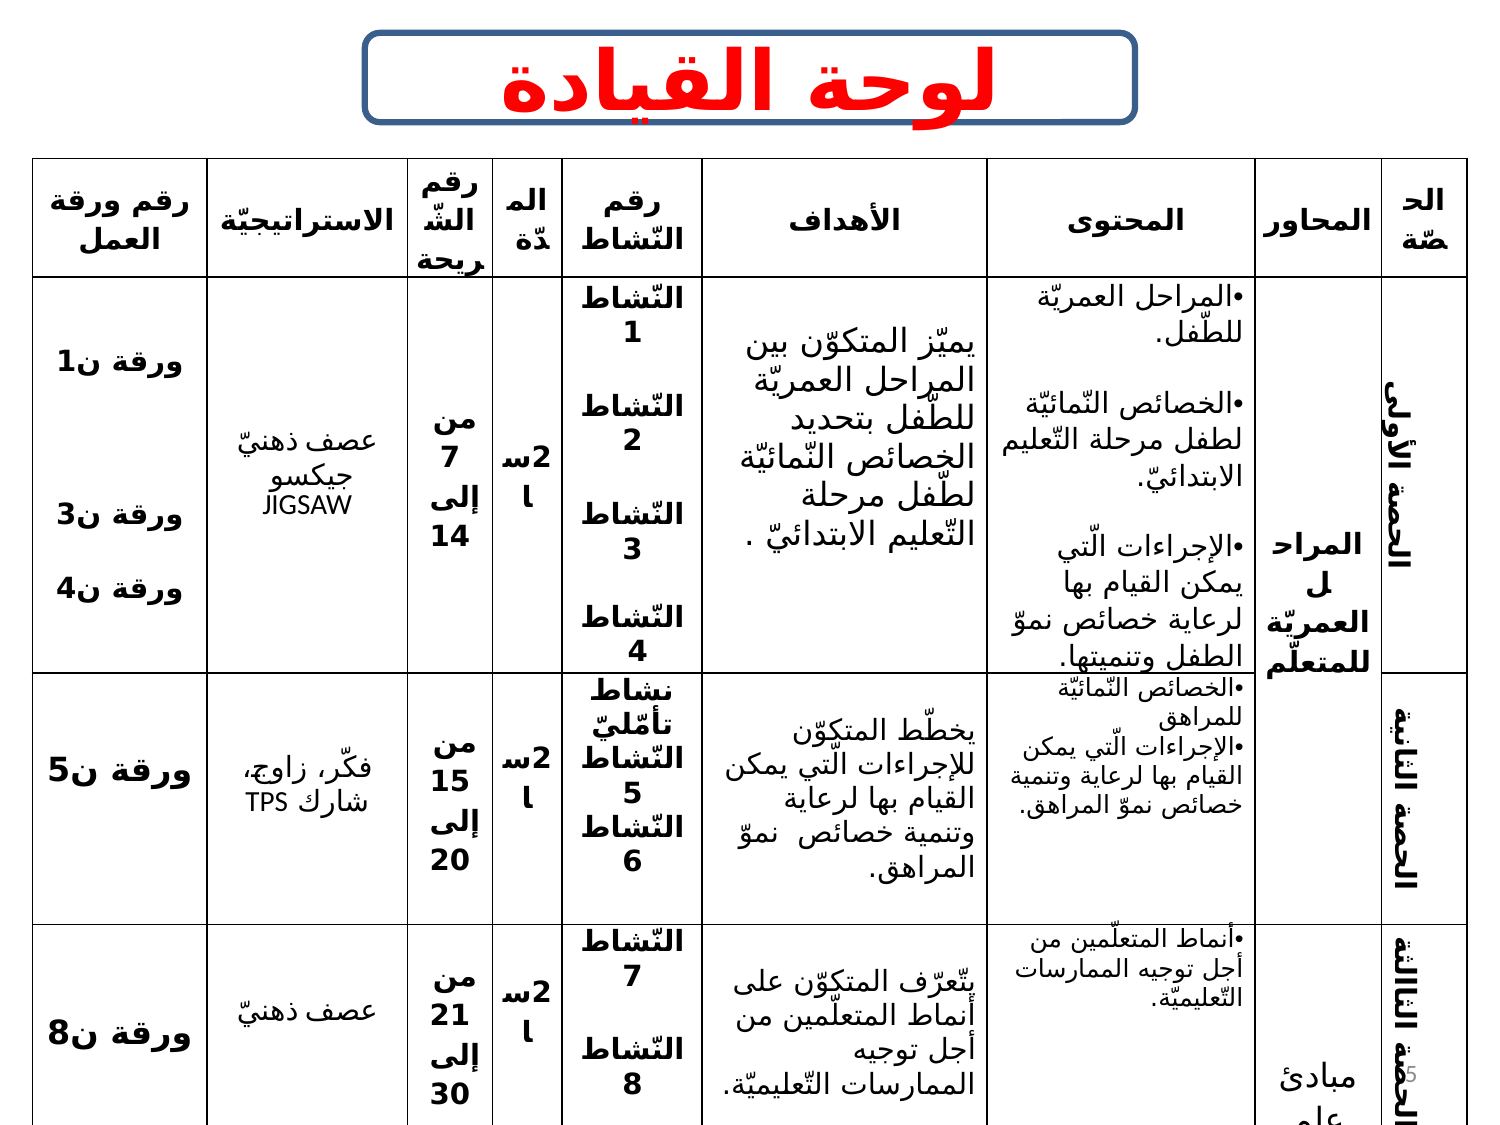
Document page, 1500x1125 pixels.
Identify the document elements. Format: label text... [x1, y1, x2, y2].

table_cell 2سا [493, 925, 561, 1125]
table_cell الخصائص النّمائيّة للمراهق الإجراءات الّتي يمكن القيام بها لرعاية وتنمية خصائص نموّ المراهق. [988, 674, 1254, 924]
table_header المحتوى [988, 159, 1254, 276]
table_cell 2سا [493, 278, 561, 672]
table_cell نشاط تأمّليّ النّشاط5 النّشاط6 [563, 674, 701, 924]
table_cell الحصة الثانية [1382, 674, 1466, 924]
table_cell يخطّط المتكوّن للإجراءات الّتي يمكن القيام بها لرعاية وتنمية خصائص نموّ المراهق. [703, 674, 986, 924]
table_cell يتّعرّف المتكوّن على أنماط المتعلّمين من أجل توجيه الممارسات التّعليميّة. [703, 925, 986, 1125]
table_cell من 21 إلى 30 [408, 925, 492, 1125]
table_cell المراحل العمريّة للطّفل. الخصائص النّمائيّة لطفل مرحلة التّعليم الابتدائيّ. الإجراءات الّتي يمكن القيام بها لرعاية خصائص نموّ الطفل وتنميتها. [988, 278, 1254, 672]
table_header رقم الشّريحة [408, 159, 492, 276]
table_header الأهداف [703, 159, 986, 276]
table_cell المراحل العمريّة للمتعلّم [1256, 278, 1381, 924]
table_cell الحصة الأولى [1382, 278, 1466, 672]
table_cell ورقة ن8 [33, 925, 206, 1125]
table_cell 2سا [493, 674, 561, 924]
table_header الحصّة [1382, 159, 1466, 276]
table_cell من 15 إلى 20 [408, 674, 492, 924]
text_box لوحة القيادة [362, 30, 1138, 125]
table_header رقم ورقة العمل [33, 159, 206, 276]
table_cell ورقة ن1 ورقة ن3 ورقة ن4 [33, 278, 206, 672]
table_cell ورقة ن5 [33, 674, 206, 924]
table_header المحاور [1256, 159, 1381, 276]
table_cell فكّر، زاوج، شارك TPS [208, 674, 407, 924]
table_cell مبادئ علم النّفس التّربويّ [1256, 925, 1381, 1125]
table_cell عصف ذهنيّ [208, 925, 407, 1125]
table_cell من 7 إلى 14 [408, 278, 492, 672]
table_cell يميّز المتكوّن بين المراحل العمريّة للطّفل بتحديد الخصائص النّمائيّة لطّفل مرحلة التّعليم الابتدائيّ . [703, 278, 986, 672]
table_header رقم النّشاط [563, 159, 701, 276]
table_cell أنماط المتعلّمين من أجل توجيه الممارسات التّعليميّة. [988, 925, 1254, 1125]
table_cell النّشاط1 النّشاط2 النّشاط3 النّشاط4 [563, 278, 701, 672]
table_header المدّة [493, 159, 561, 276]
table_header الاستراتيجيّة [208, 159, 407, 276]
table_cell عصف ذهنيّ جيكسو JIGSAW [208, 278, 407, 672]
table_cell النّشاط7 النّشاط8 [563, 925, 701, 1125]
table_cell الحصة الثاالثة [1382, 925, 1466, 1125]
slide_number 5 [1382, 1050, 1426, 1096]
